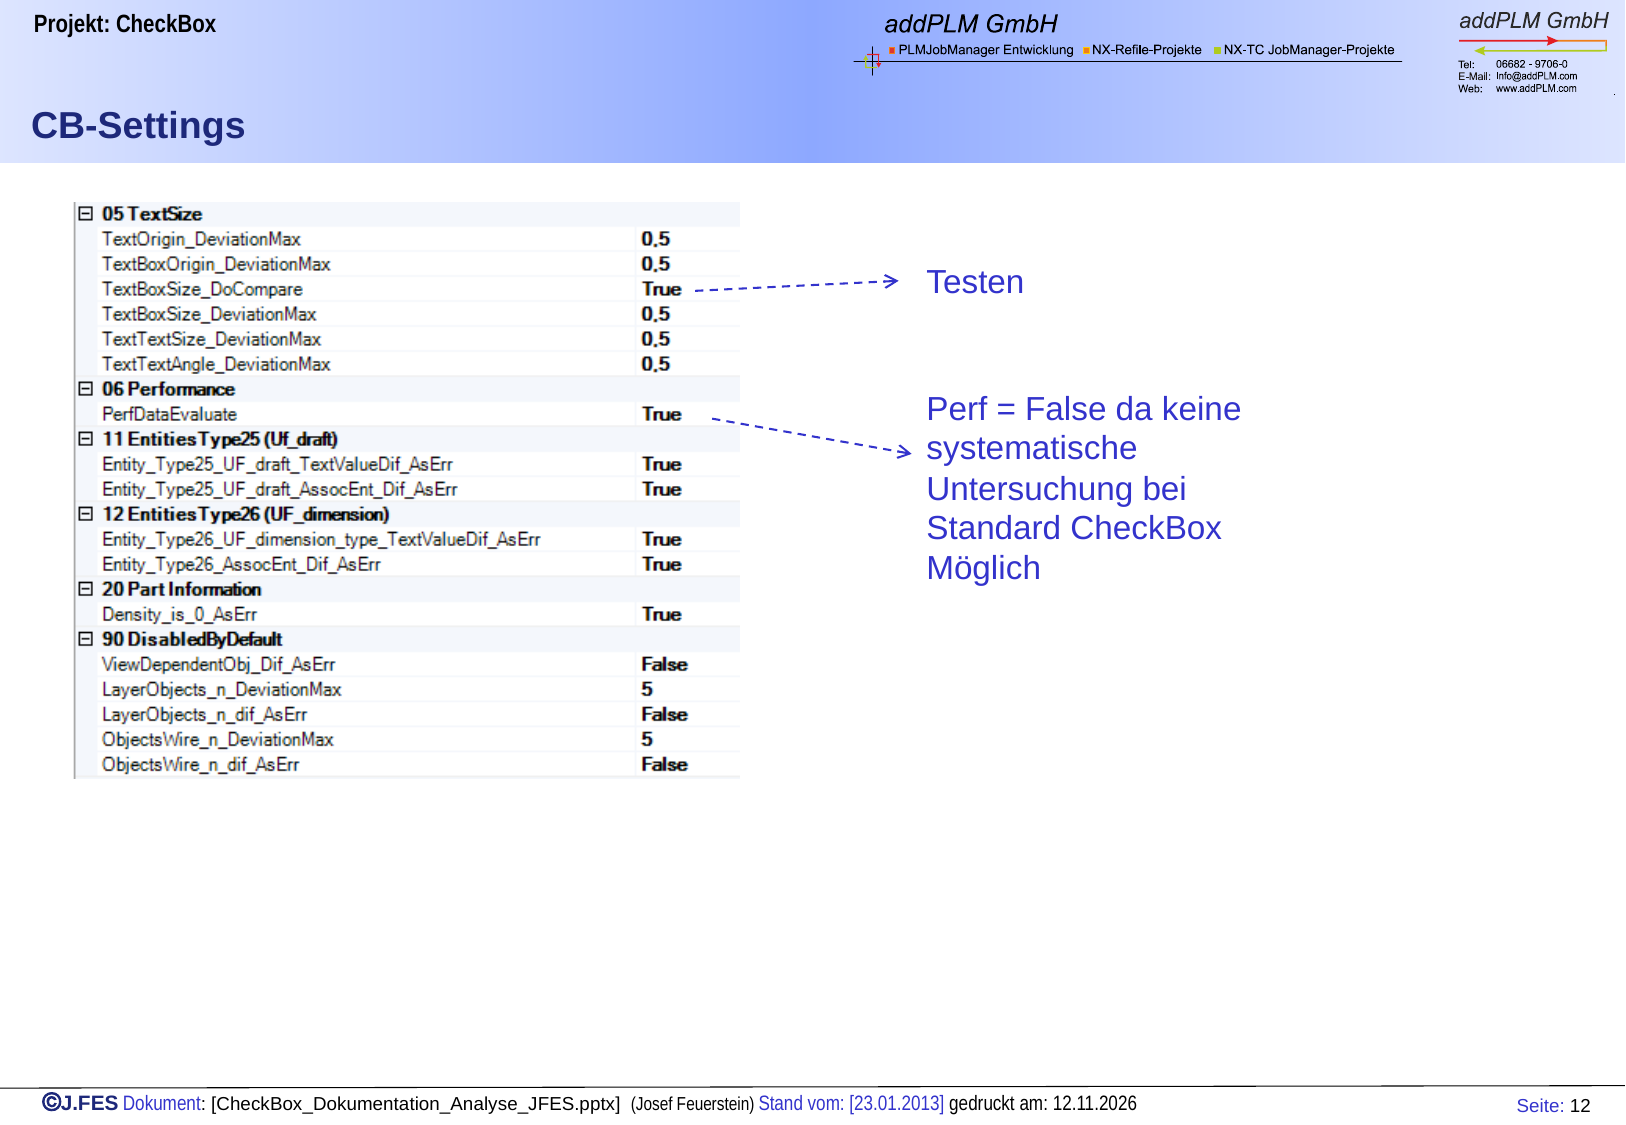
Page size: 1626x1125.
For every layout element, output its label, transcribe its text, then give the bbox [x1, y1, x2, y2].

title CB-Settings [30, 73, 1600, 138]
picture [71, 202, 740, 780]
text_box Perf = False da keine systematische Untersuchung bei Standard CheckBox Möglich [911, 379, 1311, 594]
text_box Testen [911, 252, 1130, 308]
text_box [711, 418, 912, 455]
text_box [694, 280, 899, 291]
